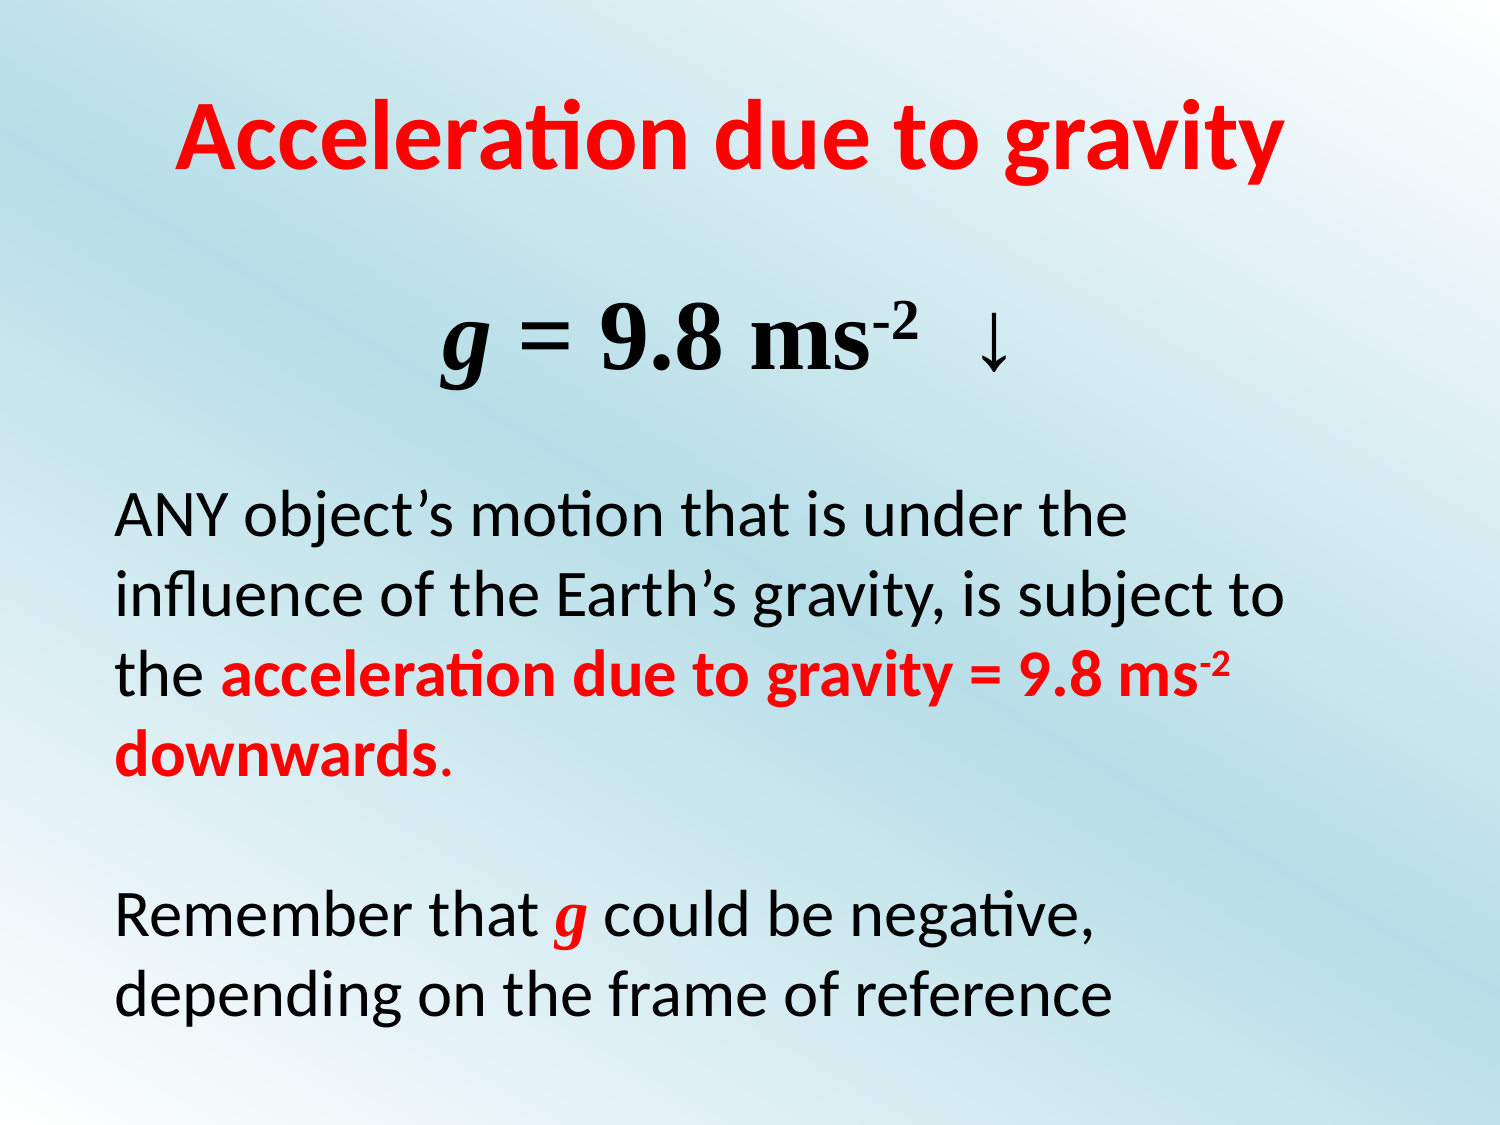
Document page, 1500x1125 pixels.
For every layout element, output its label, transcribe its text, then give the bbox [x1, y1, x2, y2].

text_box Acceleration due to gravity g = 9.8 ms-2 ↓ ANY object’s motion that is under the influence of the Earth’s gravity, is subject to the acceleration due to gravity = 9.8 ms-2 downwards. Remember that g could be negative, depending on the frame of reference [99, 62, 1363, 1037]
